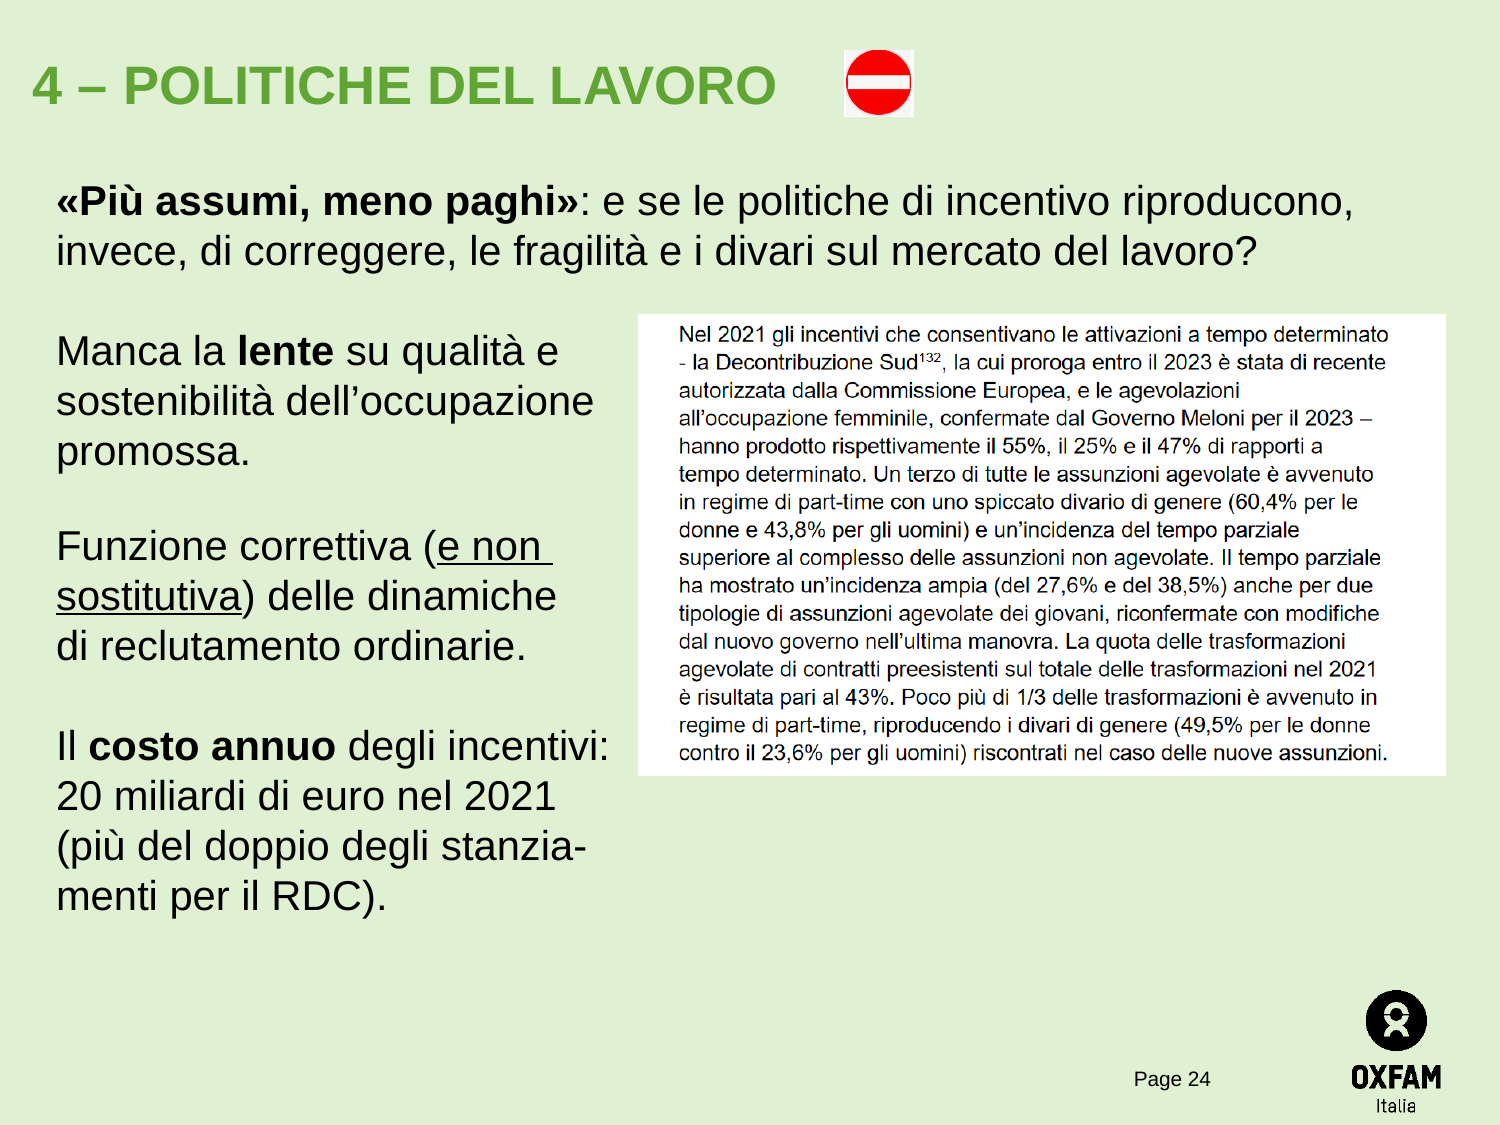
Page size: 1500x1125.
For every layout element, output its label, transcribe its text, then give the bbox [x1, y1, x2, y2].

list [75, 166, 1459, 1041]
title 4 – POLITICHE DEL LAVORO [17, 24, 1459, 143]
picture [844, 49, 914, 117]
picture [638, 314, 1446, 776]
picture [1345, 1041, 1447, 1119]
text_box «Più assumi, meno paghi»: e se le politiche di incentivo riproducono, invece, di correggere, le fragilità e i divari sul mercato del lavoro? Manca la lente su qualità e sostenibilità dell’occupazione promossa. Funzione correttiva (e non sostitutiva) delle dinamiche di reclutamento ordinarie. Il costo annuo degli incentivi: 20 miliardi di euro nel 2021 (più del doppio degli stanzia- menti per il RDC). [41, 166, 1412, 977]
